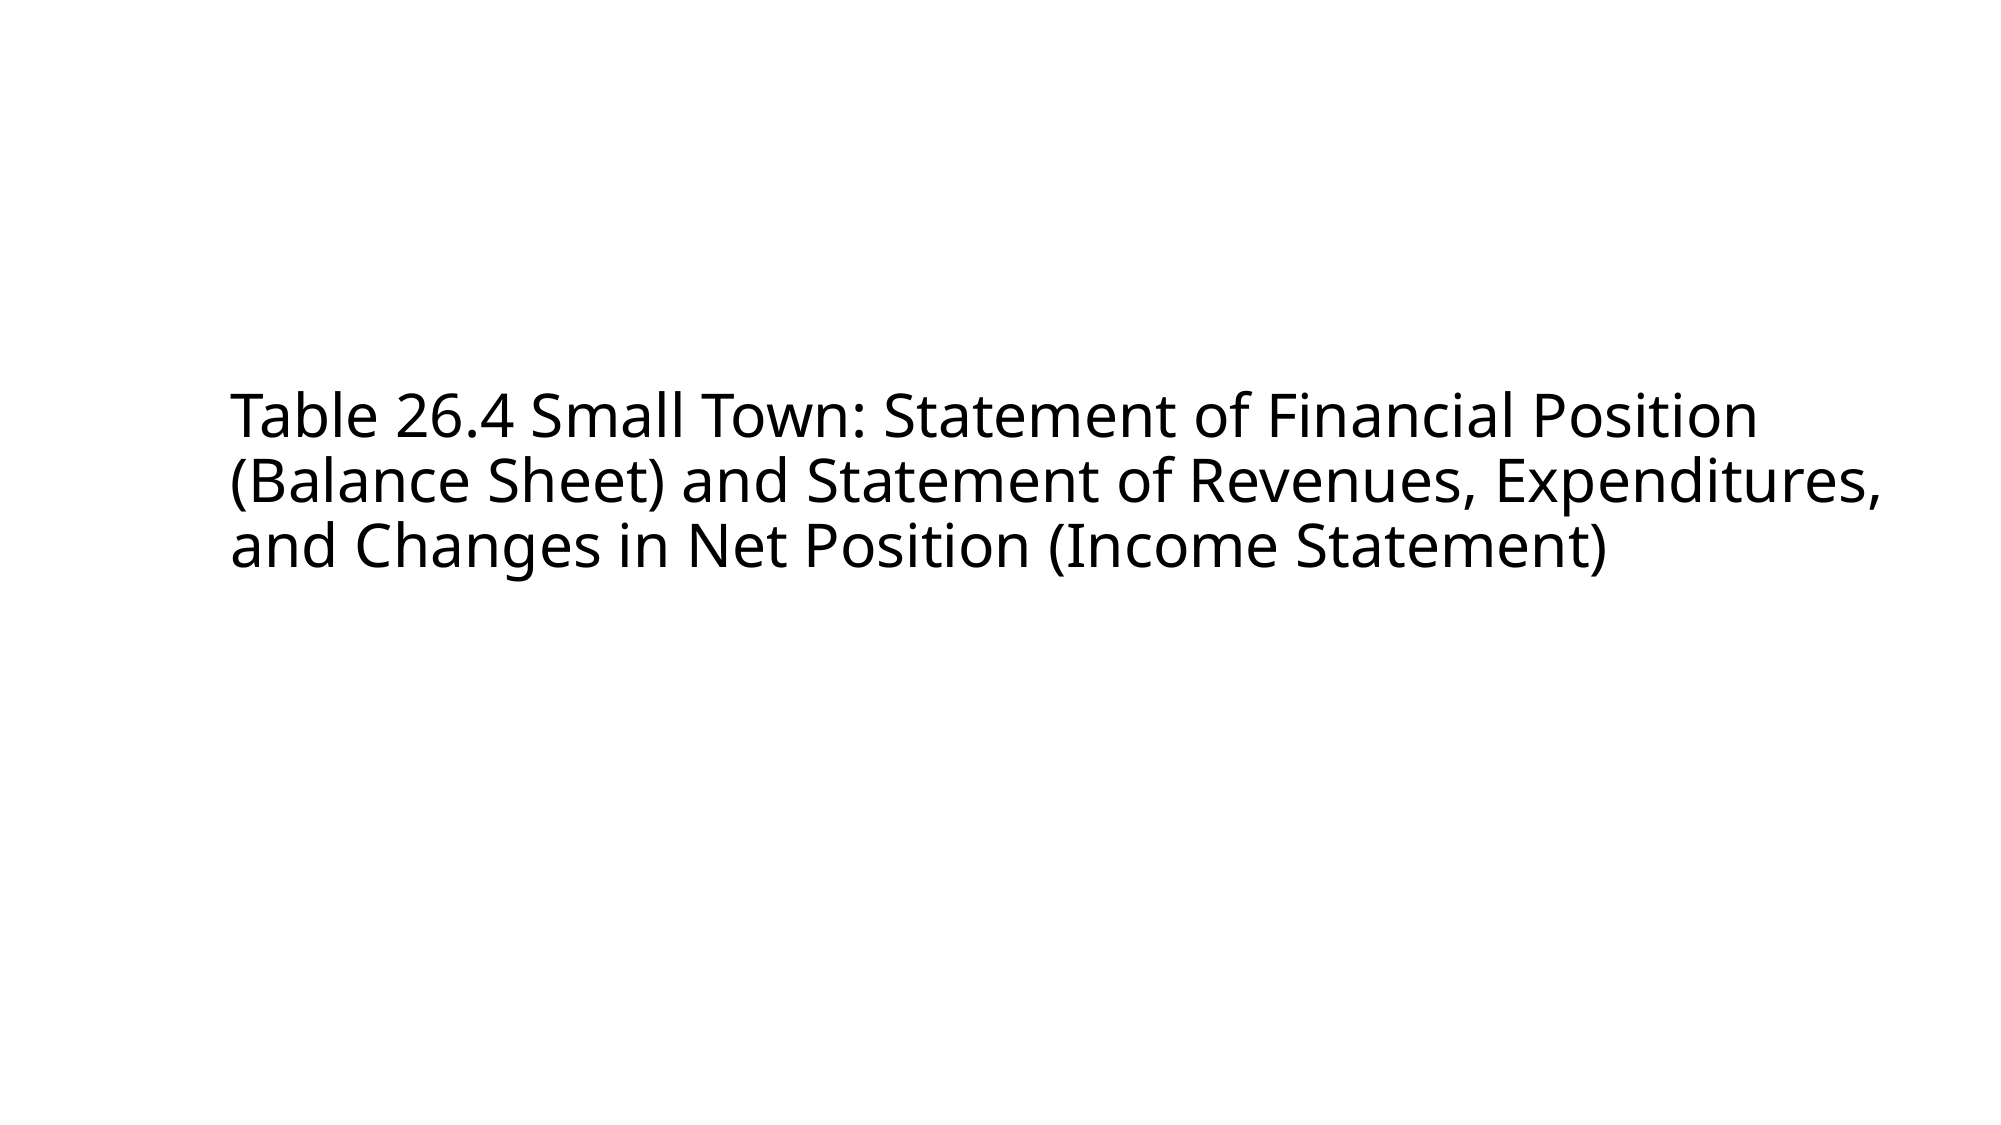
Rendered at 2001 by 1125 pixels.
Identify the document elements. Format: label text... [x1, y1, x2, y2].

title Table 26.4 Small Town: Statement of Financial Position (Balance Sheet) and Statement of Revenues, Expenditures, and Changes in Net Position (Income Statement) [215, 374, 1920, 592]
